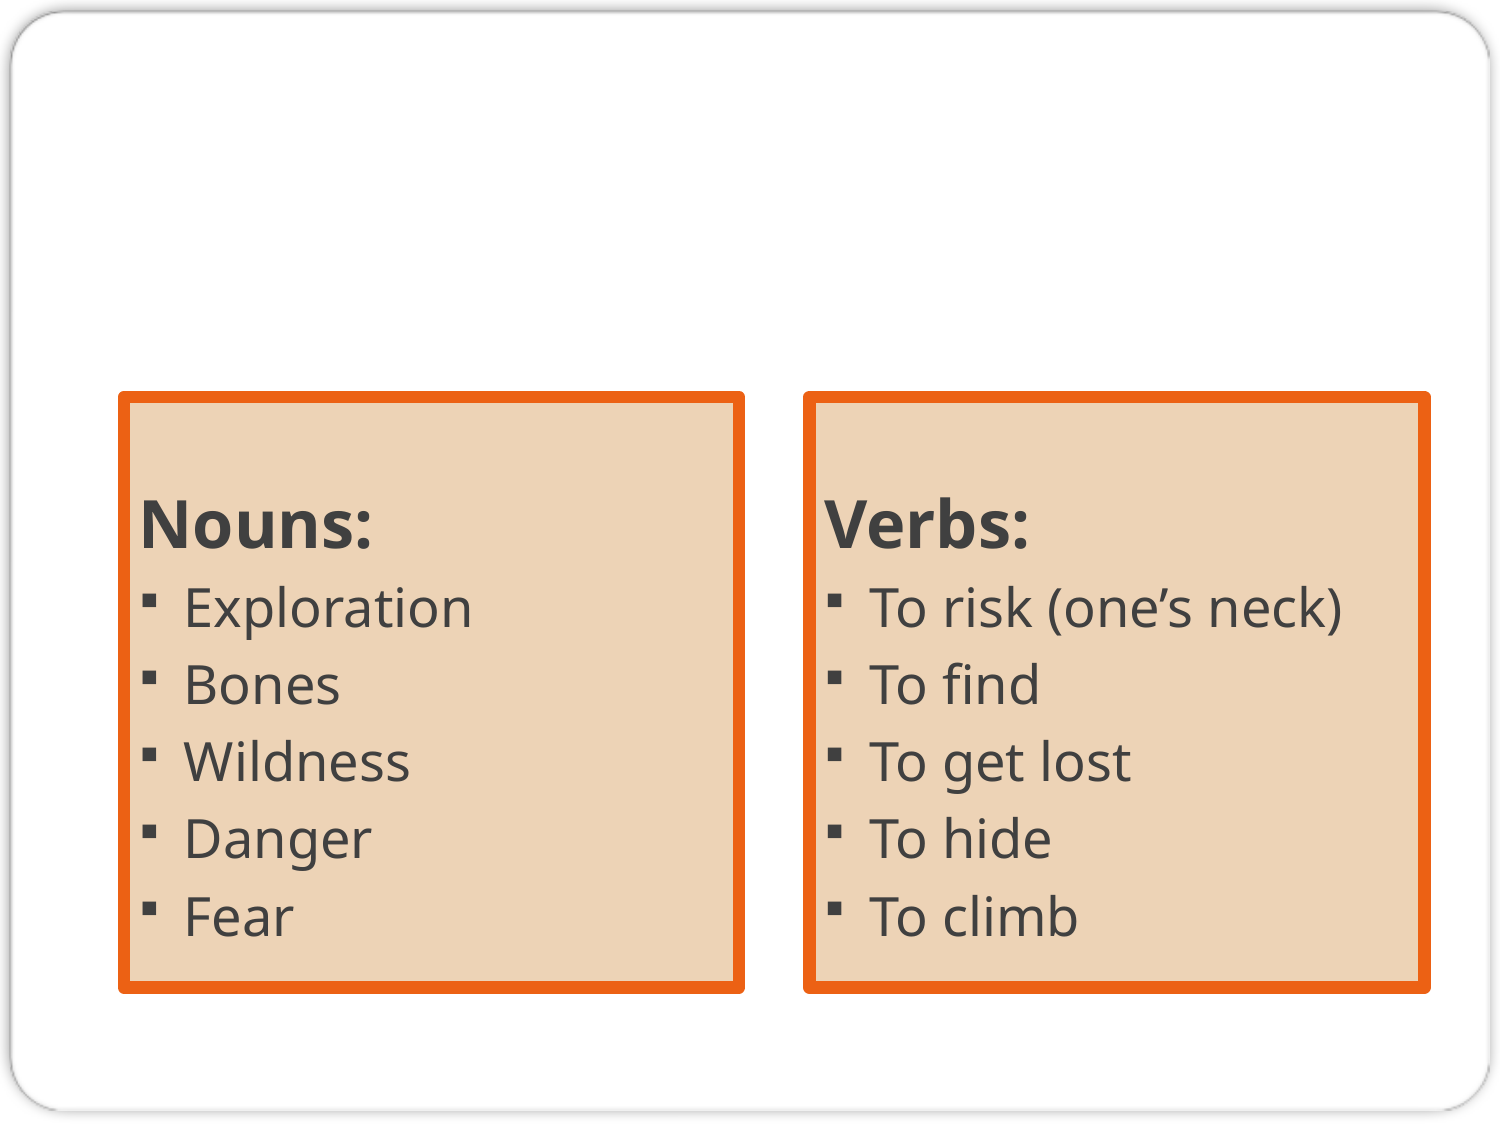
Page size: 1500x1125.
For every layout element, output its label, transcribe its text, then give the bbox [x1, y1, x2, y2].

list Nouns: Exploration Bones Wildness Danger Fear [123, 397, 739, 988]
list Verbs: To risk (one’s neck) To find To get lost To hide To climb [809, 397, 1425, 988]
